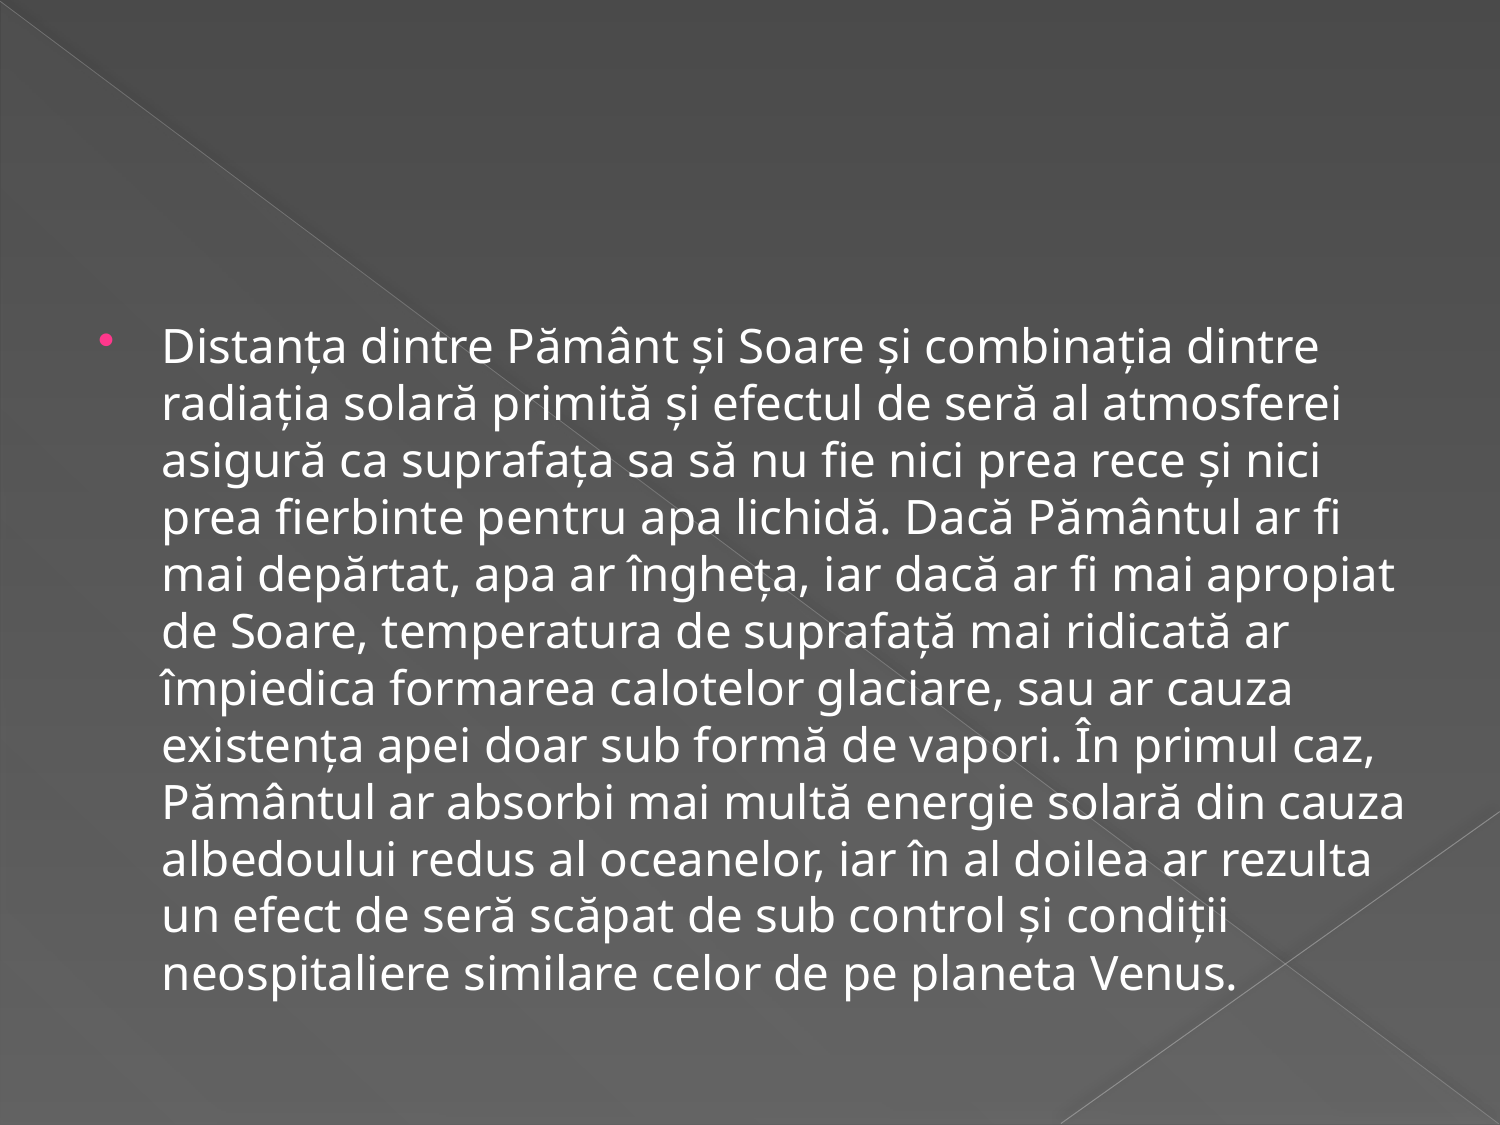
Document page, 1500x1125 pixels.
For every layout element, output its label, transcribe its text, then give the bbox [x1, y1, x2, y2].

list Distanța dintre Pământ și Soare și combinația dintre radiația solară primită și efectul de seră al atmosferei asigură ca suprafața sa să nu fie nici prea rece și nici prea fierbinte pentru apa lichidă. Dacă Pământul ar fi mai depărtat, apa ar îngheța, iar dacă ar fi mai apropiat de Soare, temperatura de suprafață mai ridicată ar împiedica formarea calotelor glaciare, sau ar cauza existența apei doar sub formă de vapori. În primul caz, Pământul ar absorbi mai multă energie solară din cauza albedoului redus al oceanelor, iar în al doilea ar rezulta un efect de seră scăpat de sub control și condiții neospitaliere similare celor de pe planeta Venus. [75, 308, 1425, 1059]
